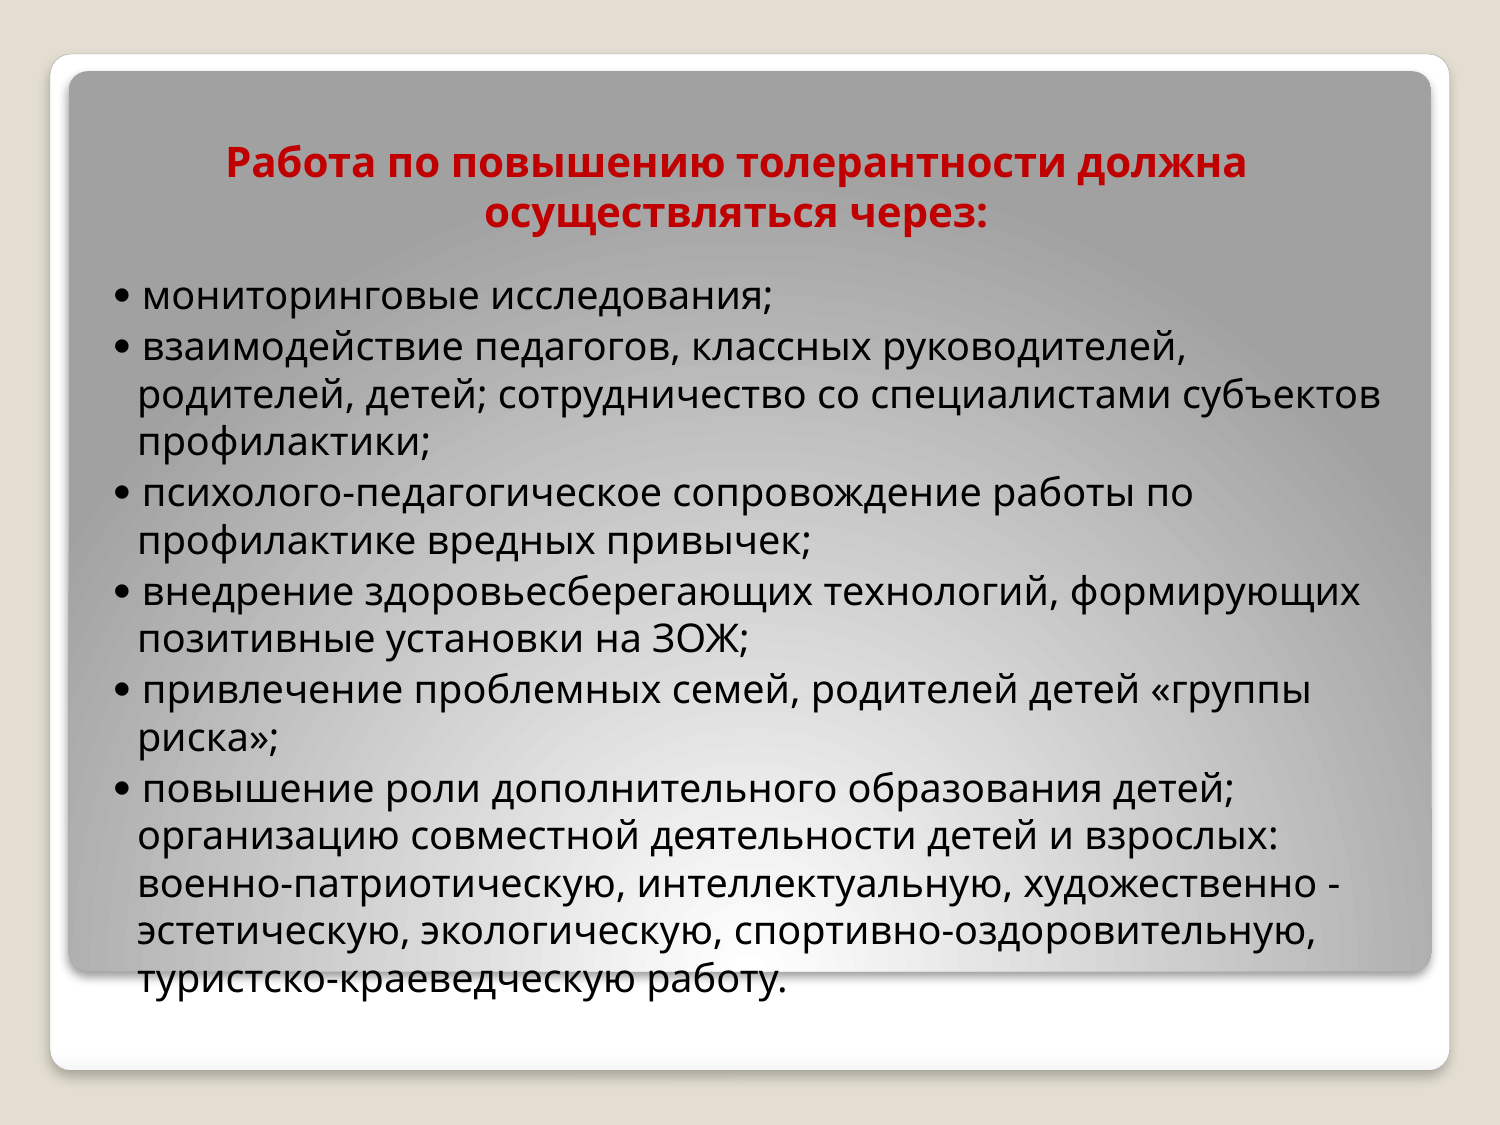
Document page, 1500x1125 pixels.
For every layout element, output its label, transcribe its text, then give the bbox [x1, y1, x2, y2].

list  мониторинговые исследования;  взаимодействие педагогов, классных руководителей, родителей, детей; сотрудничество со специалистами субъектов профилактики;  психолого-педагогическое сопровождение работы по профилактике вредных привычек;  внедрение здоровьесберегающих технологий, формирующих позитивные установки на ЗОЖ;  привлечение проблемных семей, родителей детей «группы риска»;  повышение роли дополнительного образования детей; организацию совместной деятельности детей и взрослых: военно-патриотическую, интеллектуальную, художественно - эстетическую, экологическую, спортивно-оздоровительную, туристско-краеведческую работу. [64, 255, 1412, 1059]
title Работа по повышению толерантности должна осуществляться через: [64, 66, 1408, 255]
